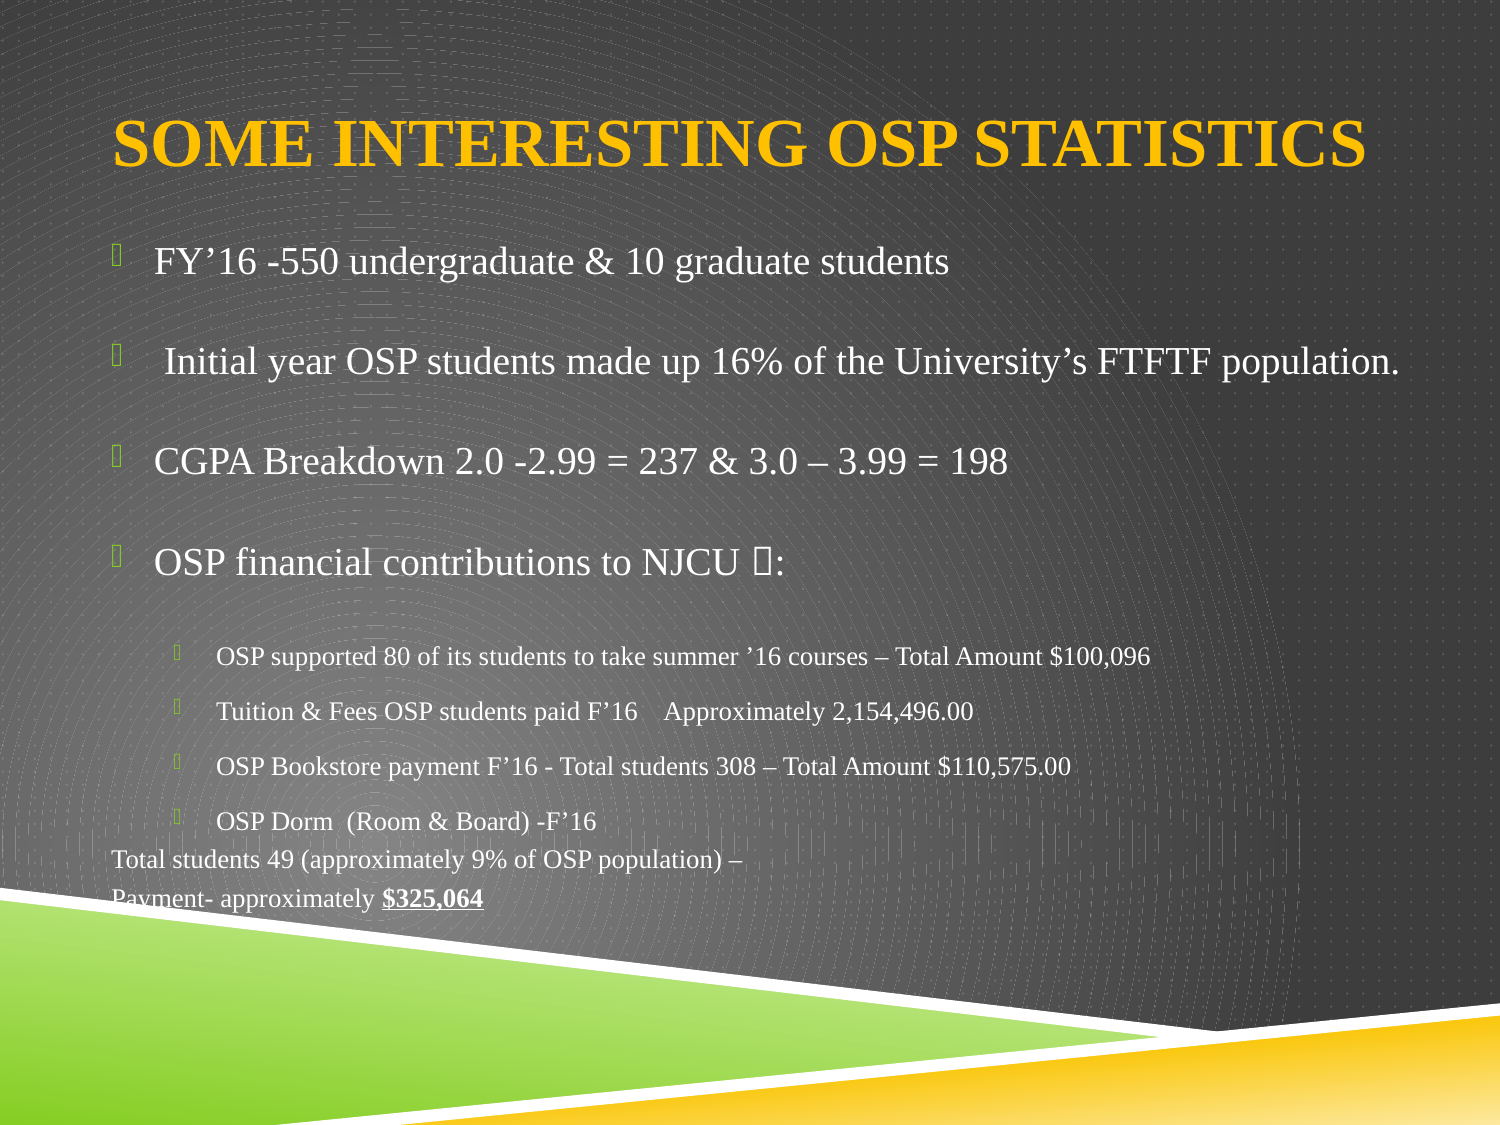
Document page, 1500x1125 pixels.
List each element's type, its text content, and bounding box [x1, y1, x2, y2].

title Some Interesting OSP Statistics [112, 45, 1388, 195]
list FY’16 -550 undergraduate & 10 graduate students Initial year OSP students made up 16% of the University’s FTFTF population. CGPA Breakdown 2.0 -2.99 = 237 & 3.0 – 3.99 = 198 OSP financial contributions to NJCU : OSP supported 80 of its students to take summer ’16 courses – Total Amount $100,096 Tuition & Fees OSP students paid F’16 Approximately 2,154,496.00 OSP Bookstore payment F’16 - Total students 308 – Total Amount $110,575.00 OSP Dorm (Room & Board) -F’16 Total students 49 (approximately 9% of OSP population) – Payment- approximately $325,064 [100, 195, 1430, 975]
